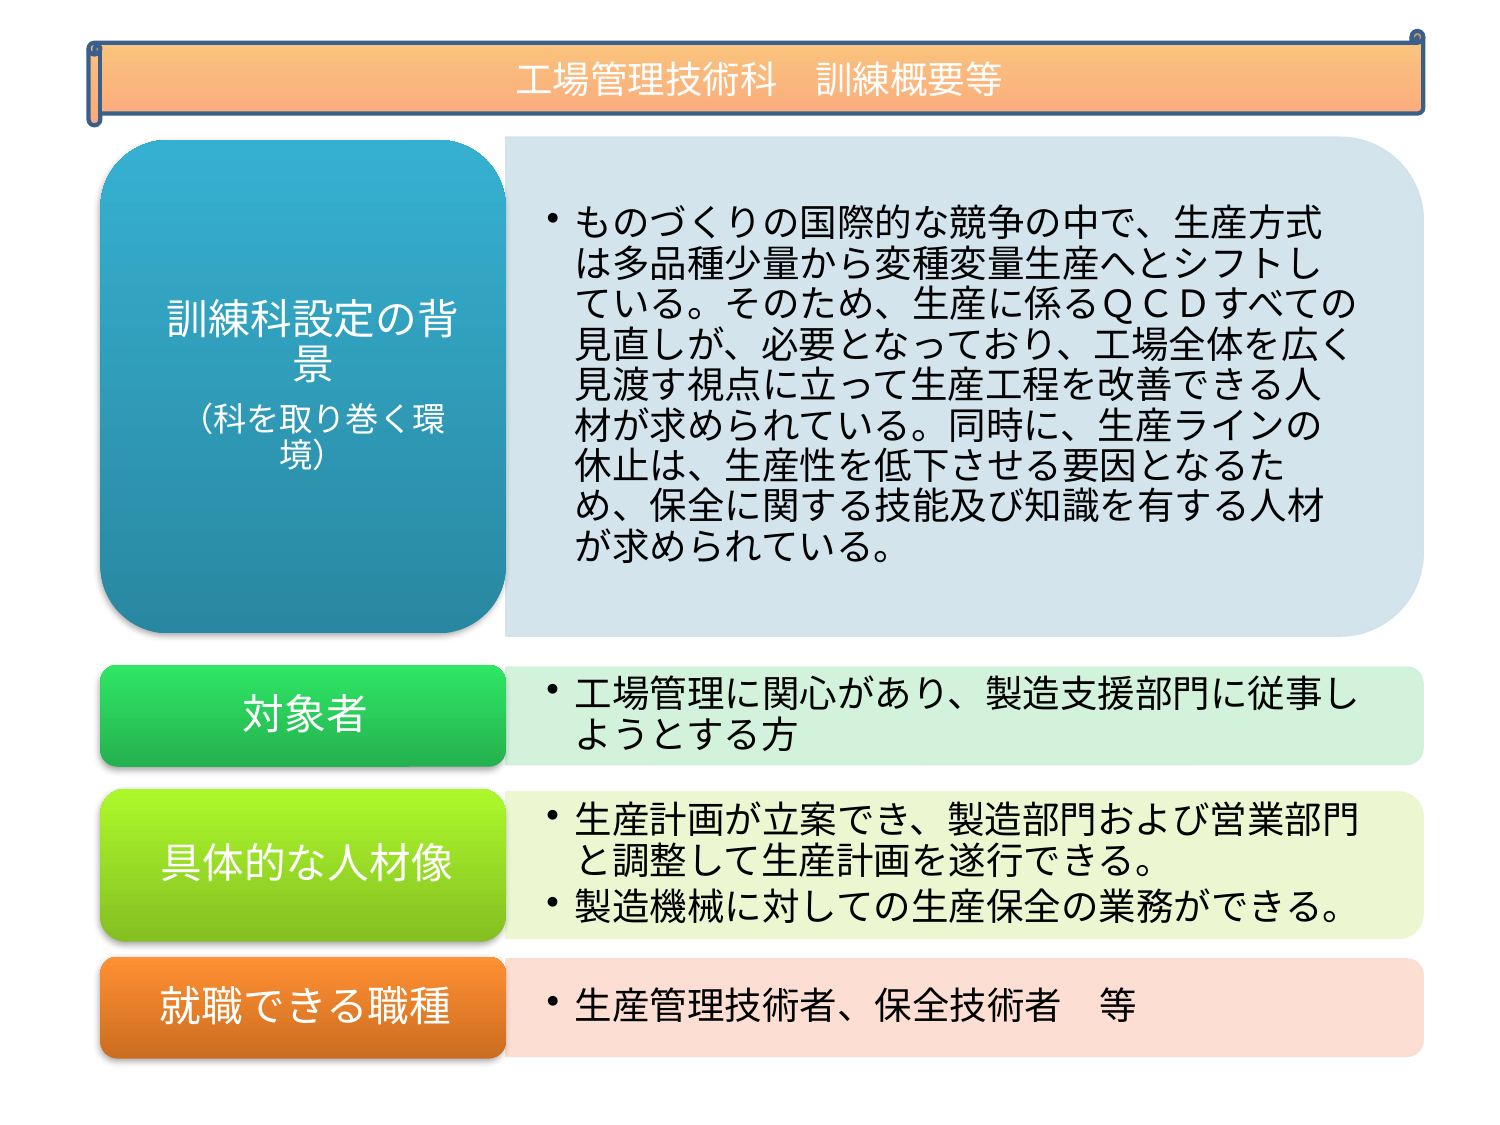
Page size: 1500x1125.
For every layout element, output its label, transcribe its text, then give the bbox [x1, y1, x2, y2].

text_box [100, 136, 1424, 1059]
text_box 工場管理技術科 訓練概要等 [86, 28, 1426, 128]
